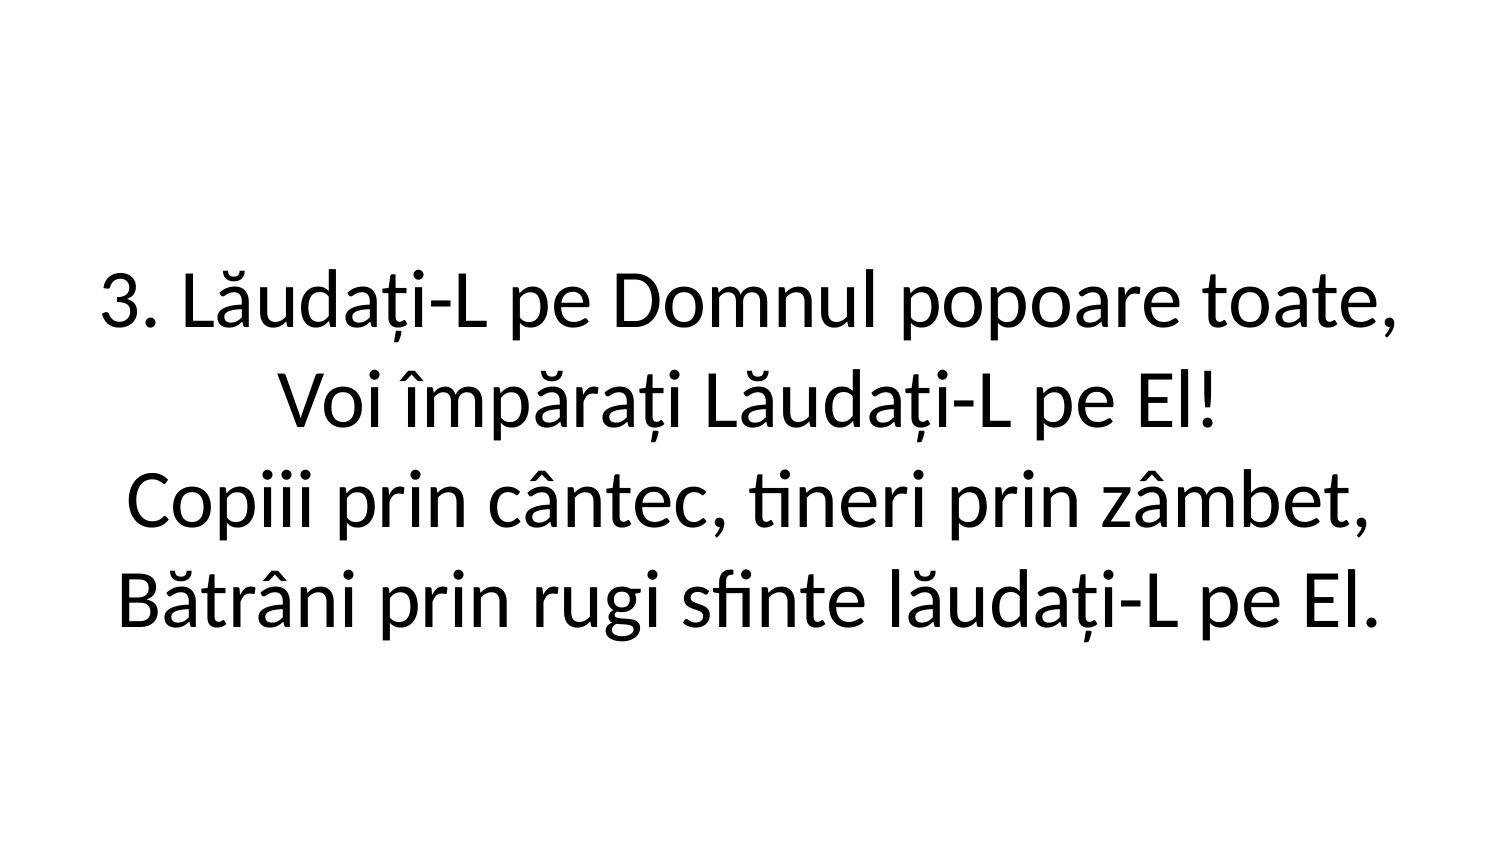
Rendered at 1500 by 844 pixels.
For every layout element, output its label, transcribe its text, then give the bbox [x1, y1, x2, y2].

text_box 3. Lăudați-L pe Domnul popoare toate, Voi împărați Lăudați-L pe El! Copiii prin cântec, tineri prin zâmbet, Bătrâni prin rugi sfinte lăudați-L pe El. [83, 192, 1417, 652]
